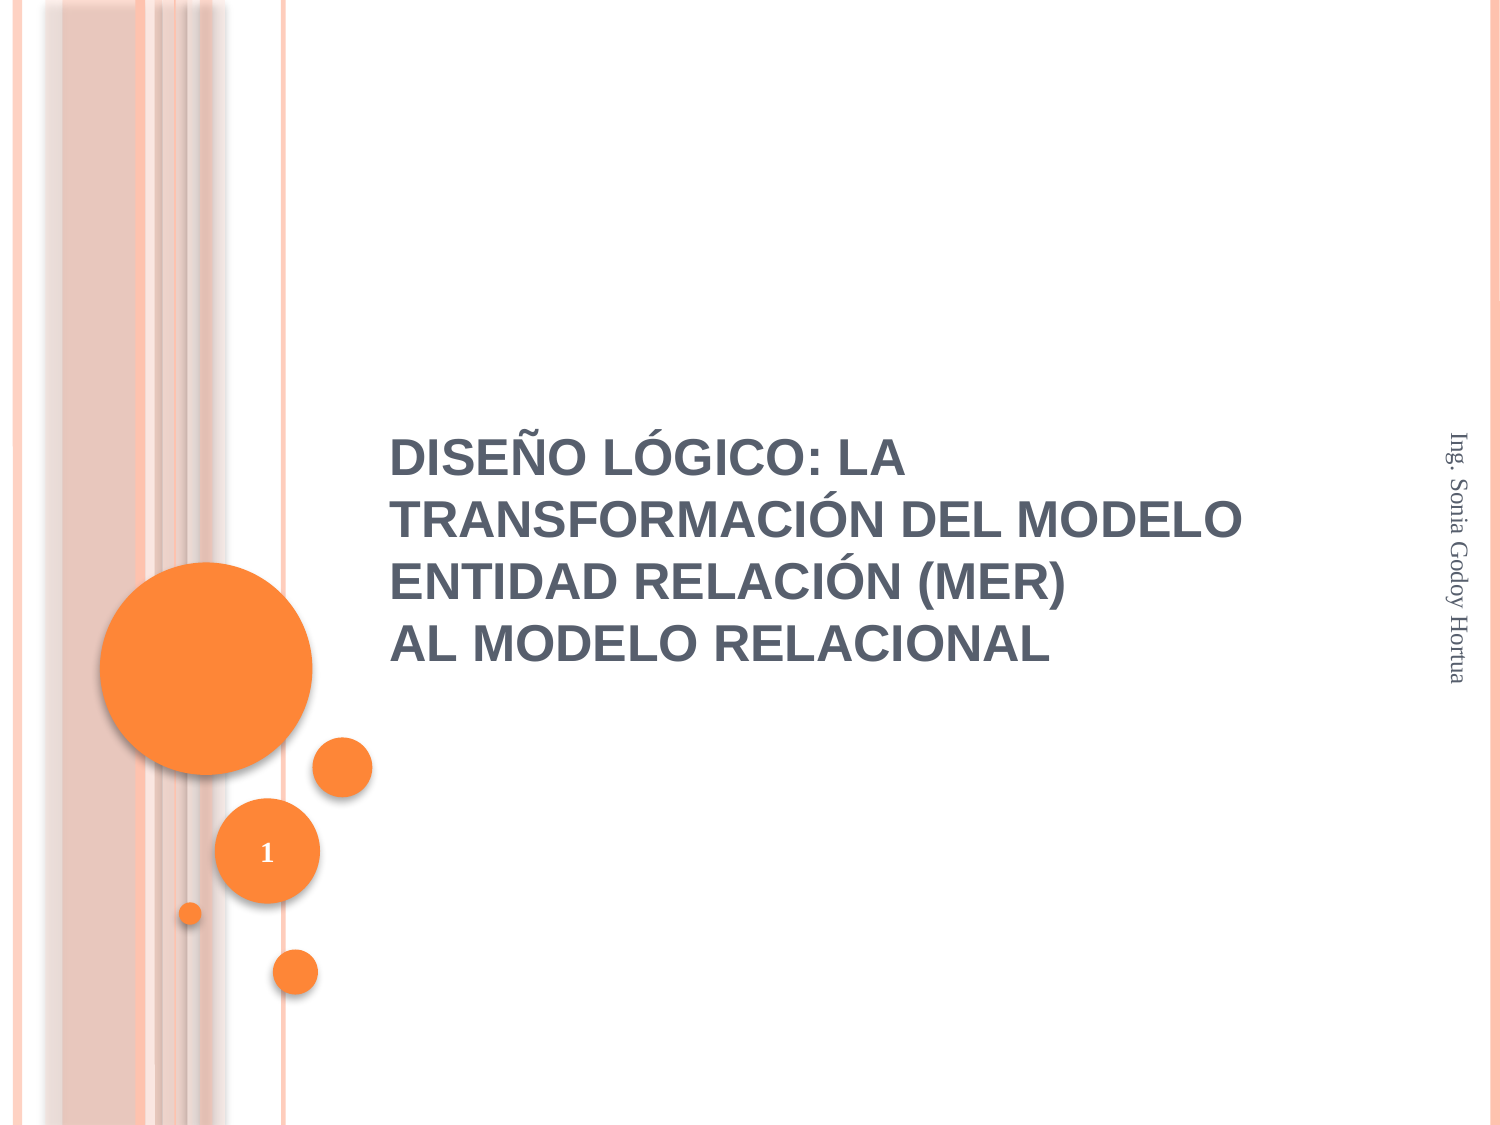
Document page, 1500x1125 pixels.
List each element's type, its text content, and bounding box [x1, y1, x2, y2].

footer Ing. Sonia Godoy Hortua [1429, 417, 1493, 1018]
slide_number 1 [217, 808, 318, 894]
title Diseño lógico: la transformación del modelo Entidad Relación (MER) al modelo relacional [375, 410, 1388, 680]
